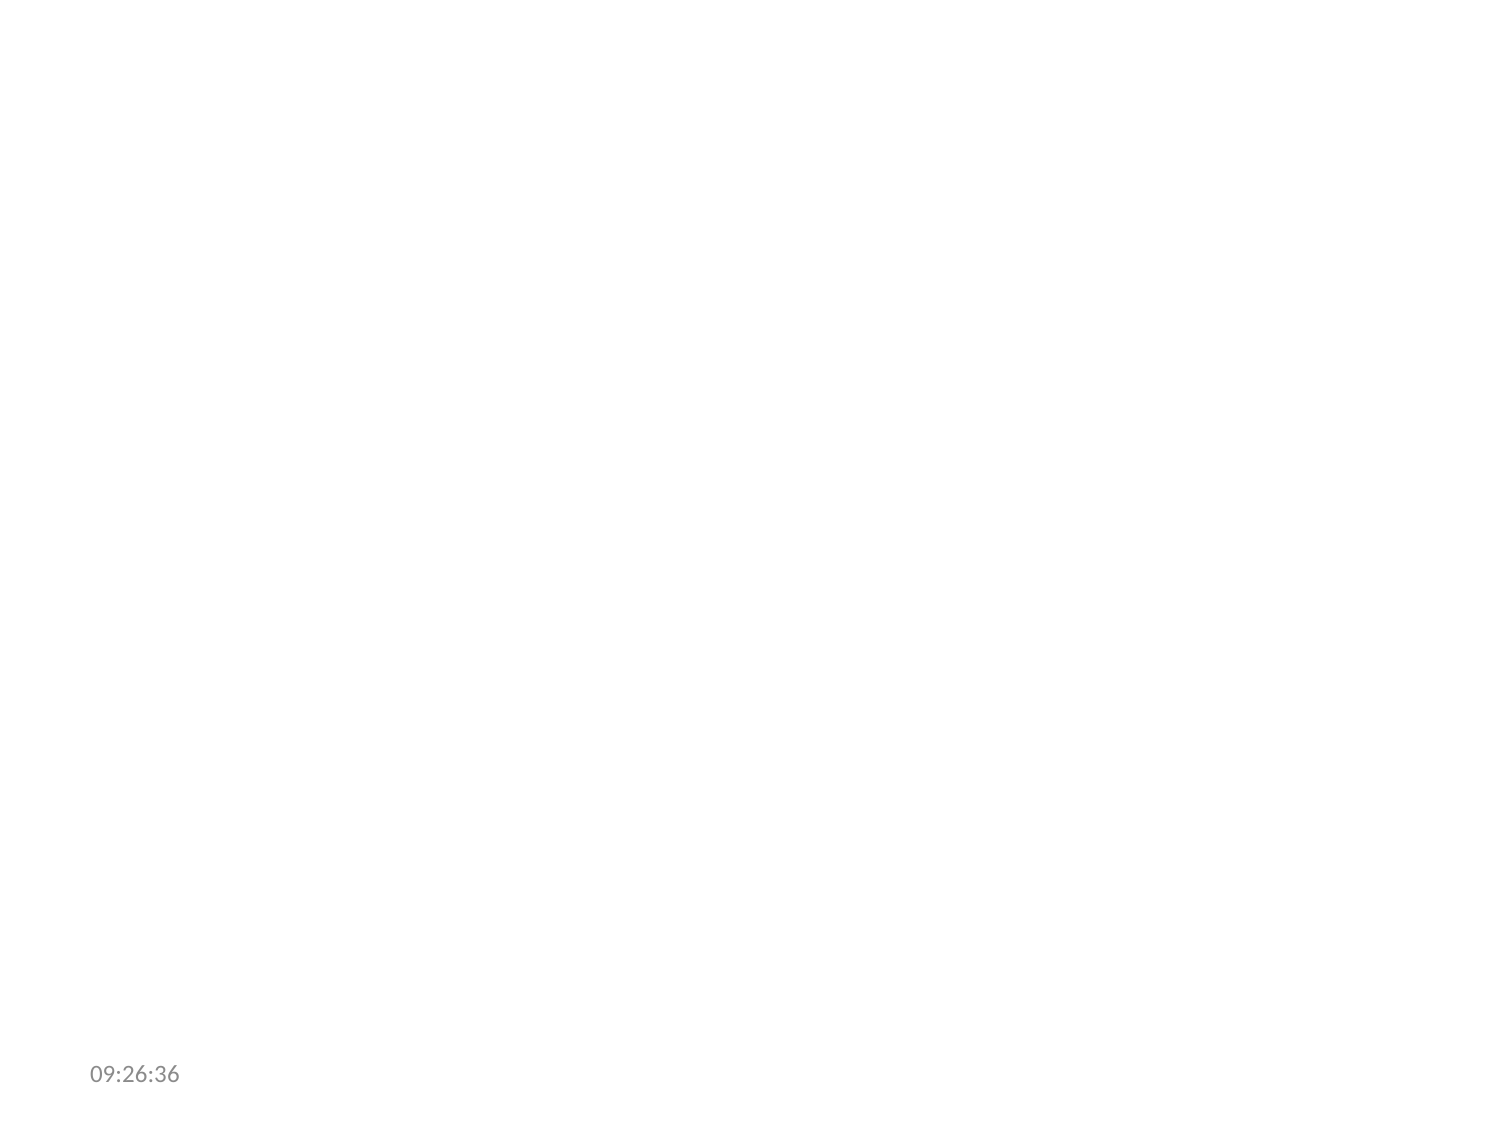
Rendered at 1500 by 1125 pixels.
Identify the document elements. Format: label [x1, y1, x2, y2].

slide_number [75, 1042, 425, 1103]
